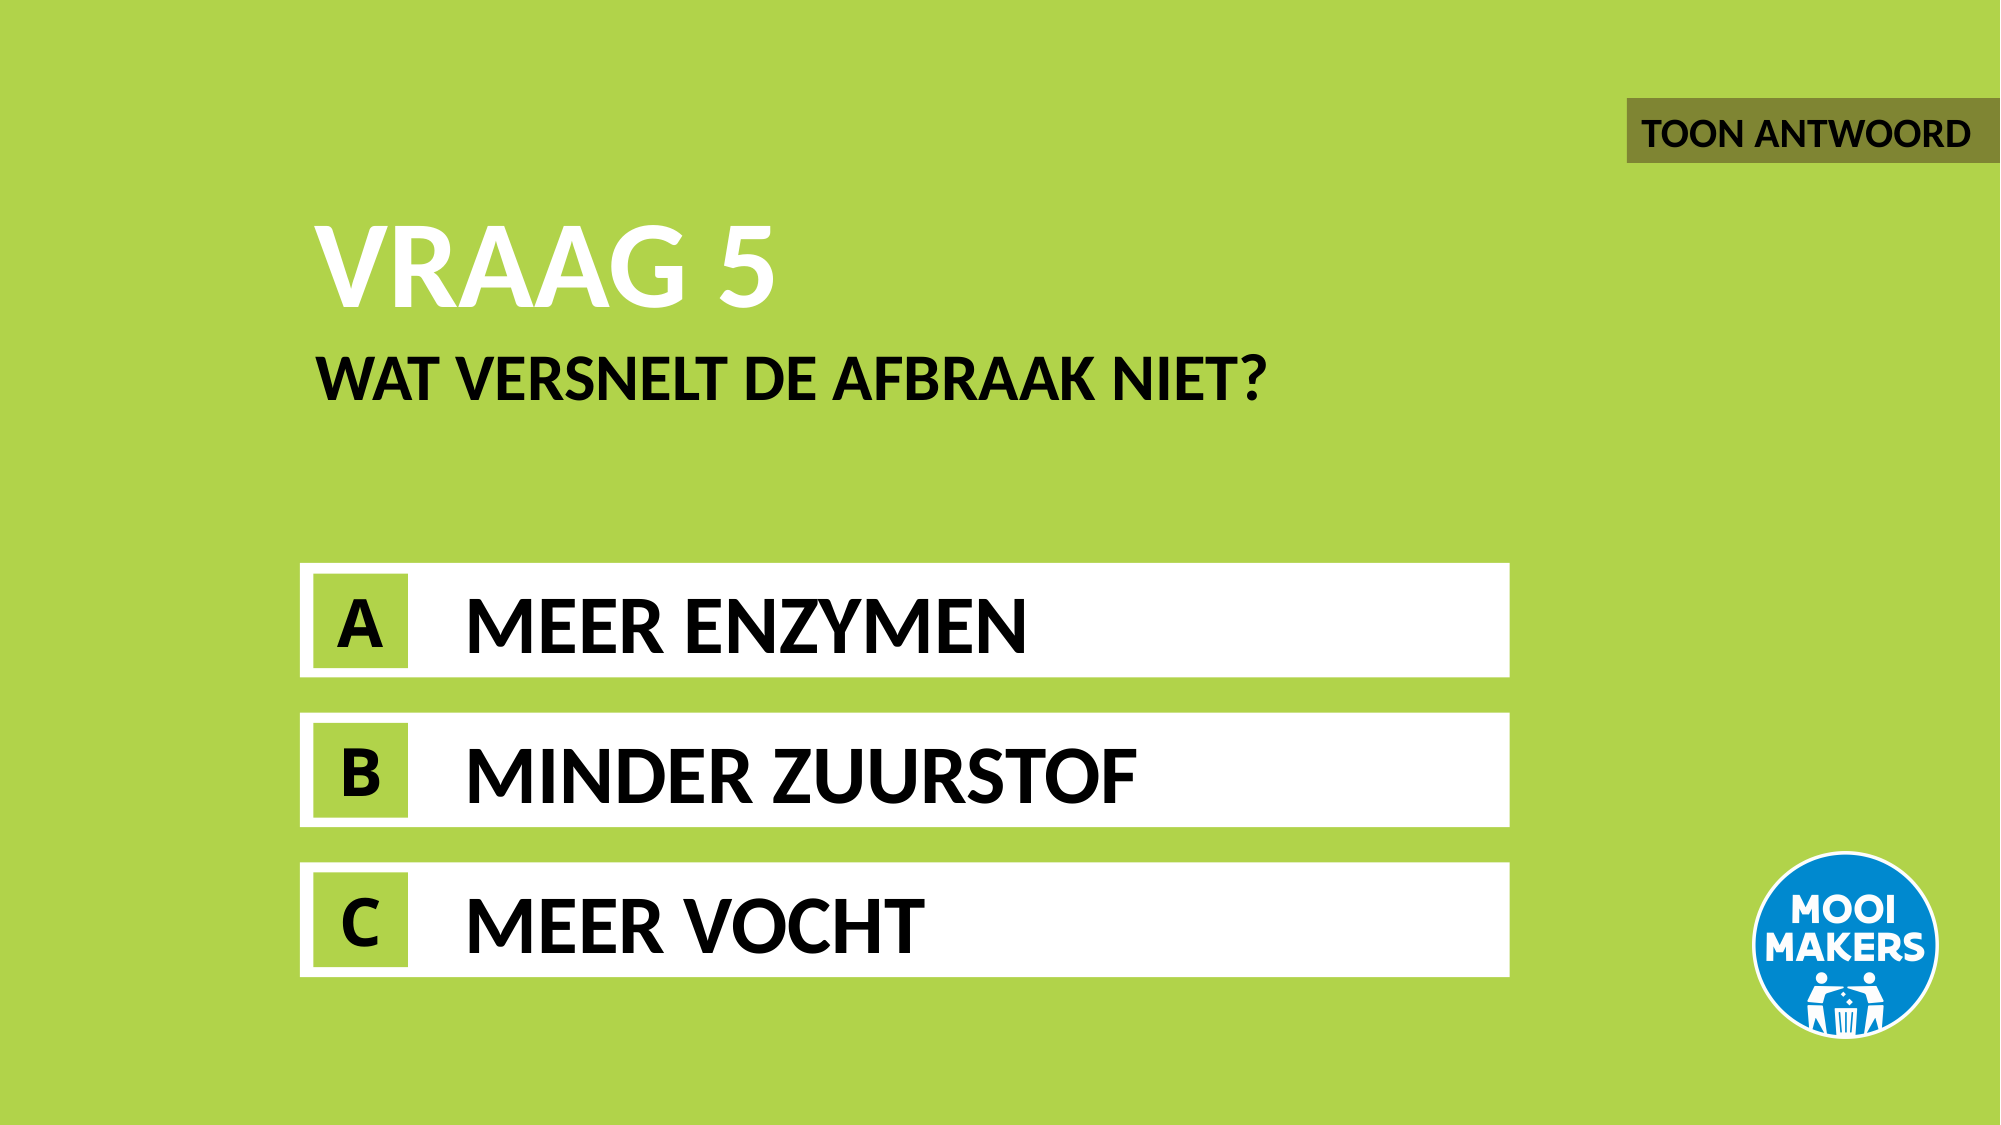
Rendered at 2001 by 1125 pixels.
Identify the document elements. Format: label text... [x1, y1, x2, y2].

title VRAAG 5 [270, 184, 824, 342]
text_box MINDER ZUURSTOF [299, 712, 1510, 828]
text_box C [313, 872, 408, 968]
text_box MEER ENZYMEN [299, 562, 1510, 678]
picture [1751, 851, 1939, 1039]
text_box MEER VOCHT [299, 862, 1510, 978]
text_box B [313, 722, 408, 818]
subtitle WAT VERSNELT DE AFBRAAK NIET? [300, 335, 1700, 563]
text_box A [313, 573, 408, 669]
text_box [1626, 97, 2000, 165]
